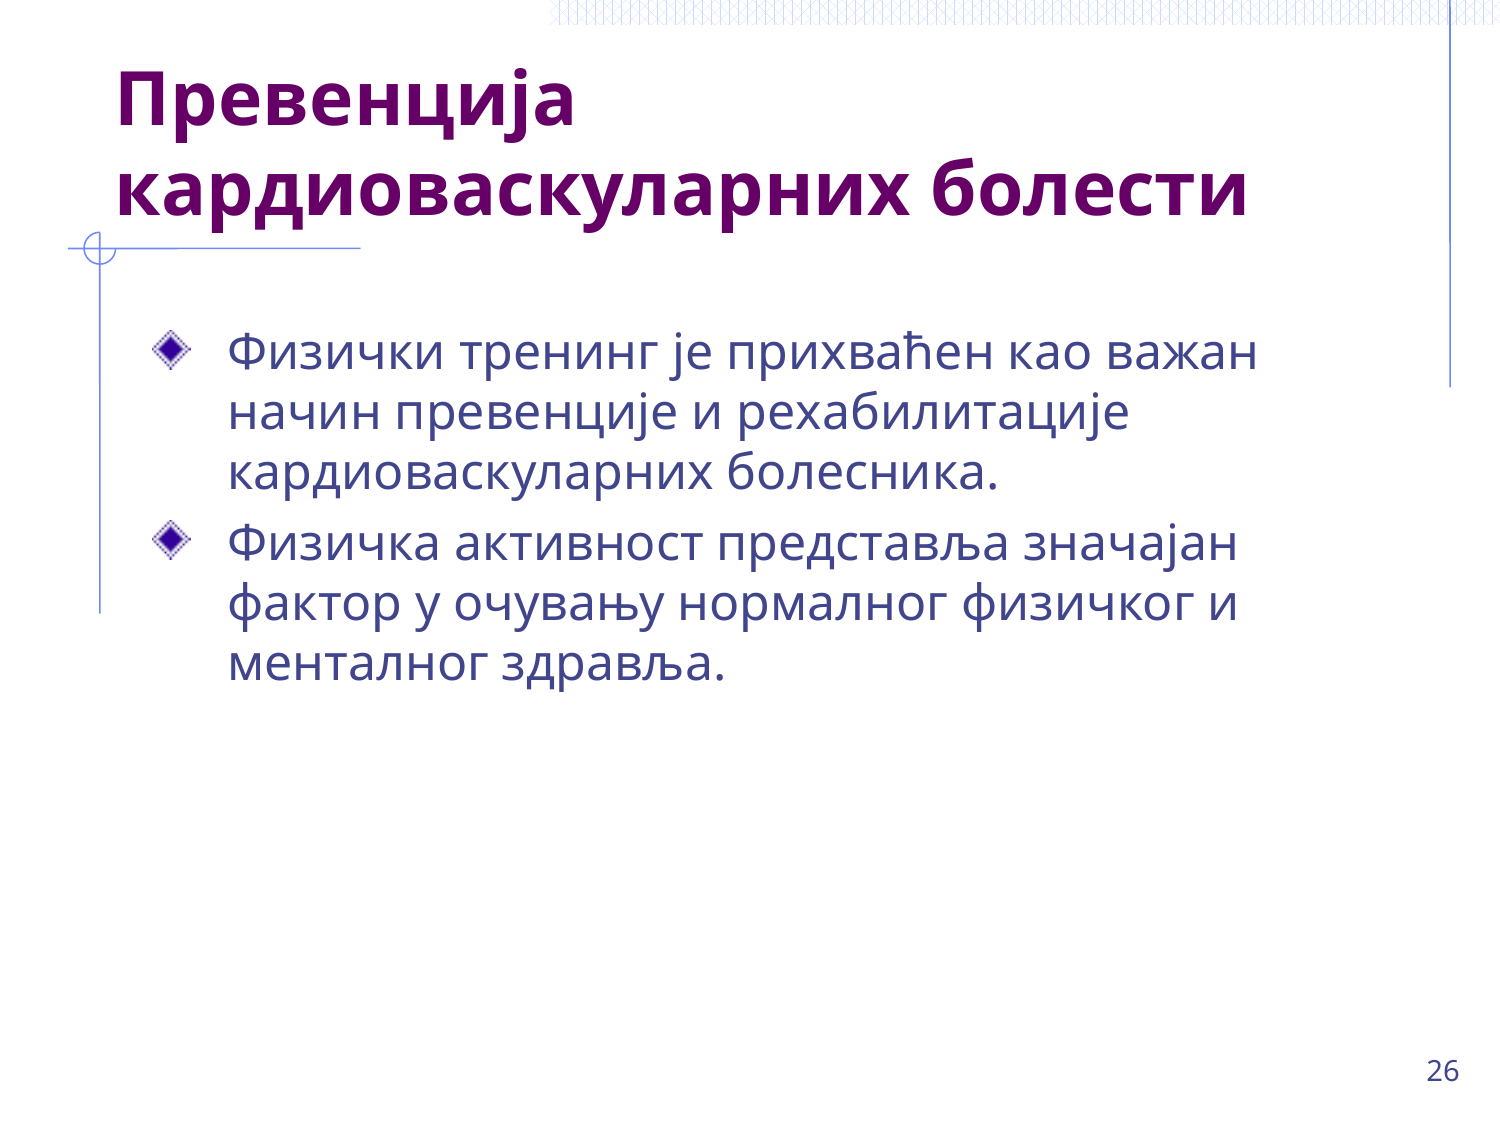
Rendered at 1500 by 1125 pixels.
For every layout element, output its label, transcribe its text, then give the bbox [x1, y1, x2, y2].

picture [152, 330, 191, 370]
list Физички тренинг је прихваћен као важан начин превенције и рехабилитације кардиоваскуларних болесника. Физичка активност представља значајан фактор у очувању нормалног физичког и менталног здравља. [137, 312, 1413, 988]
picture [152, 520, 191, 560]
title Превенција кардиоваскуларних болести [99, 49, 1376, 238]
slide_number 26 [1162, 1025, 1475, 1100]
